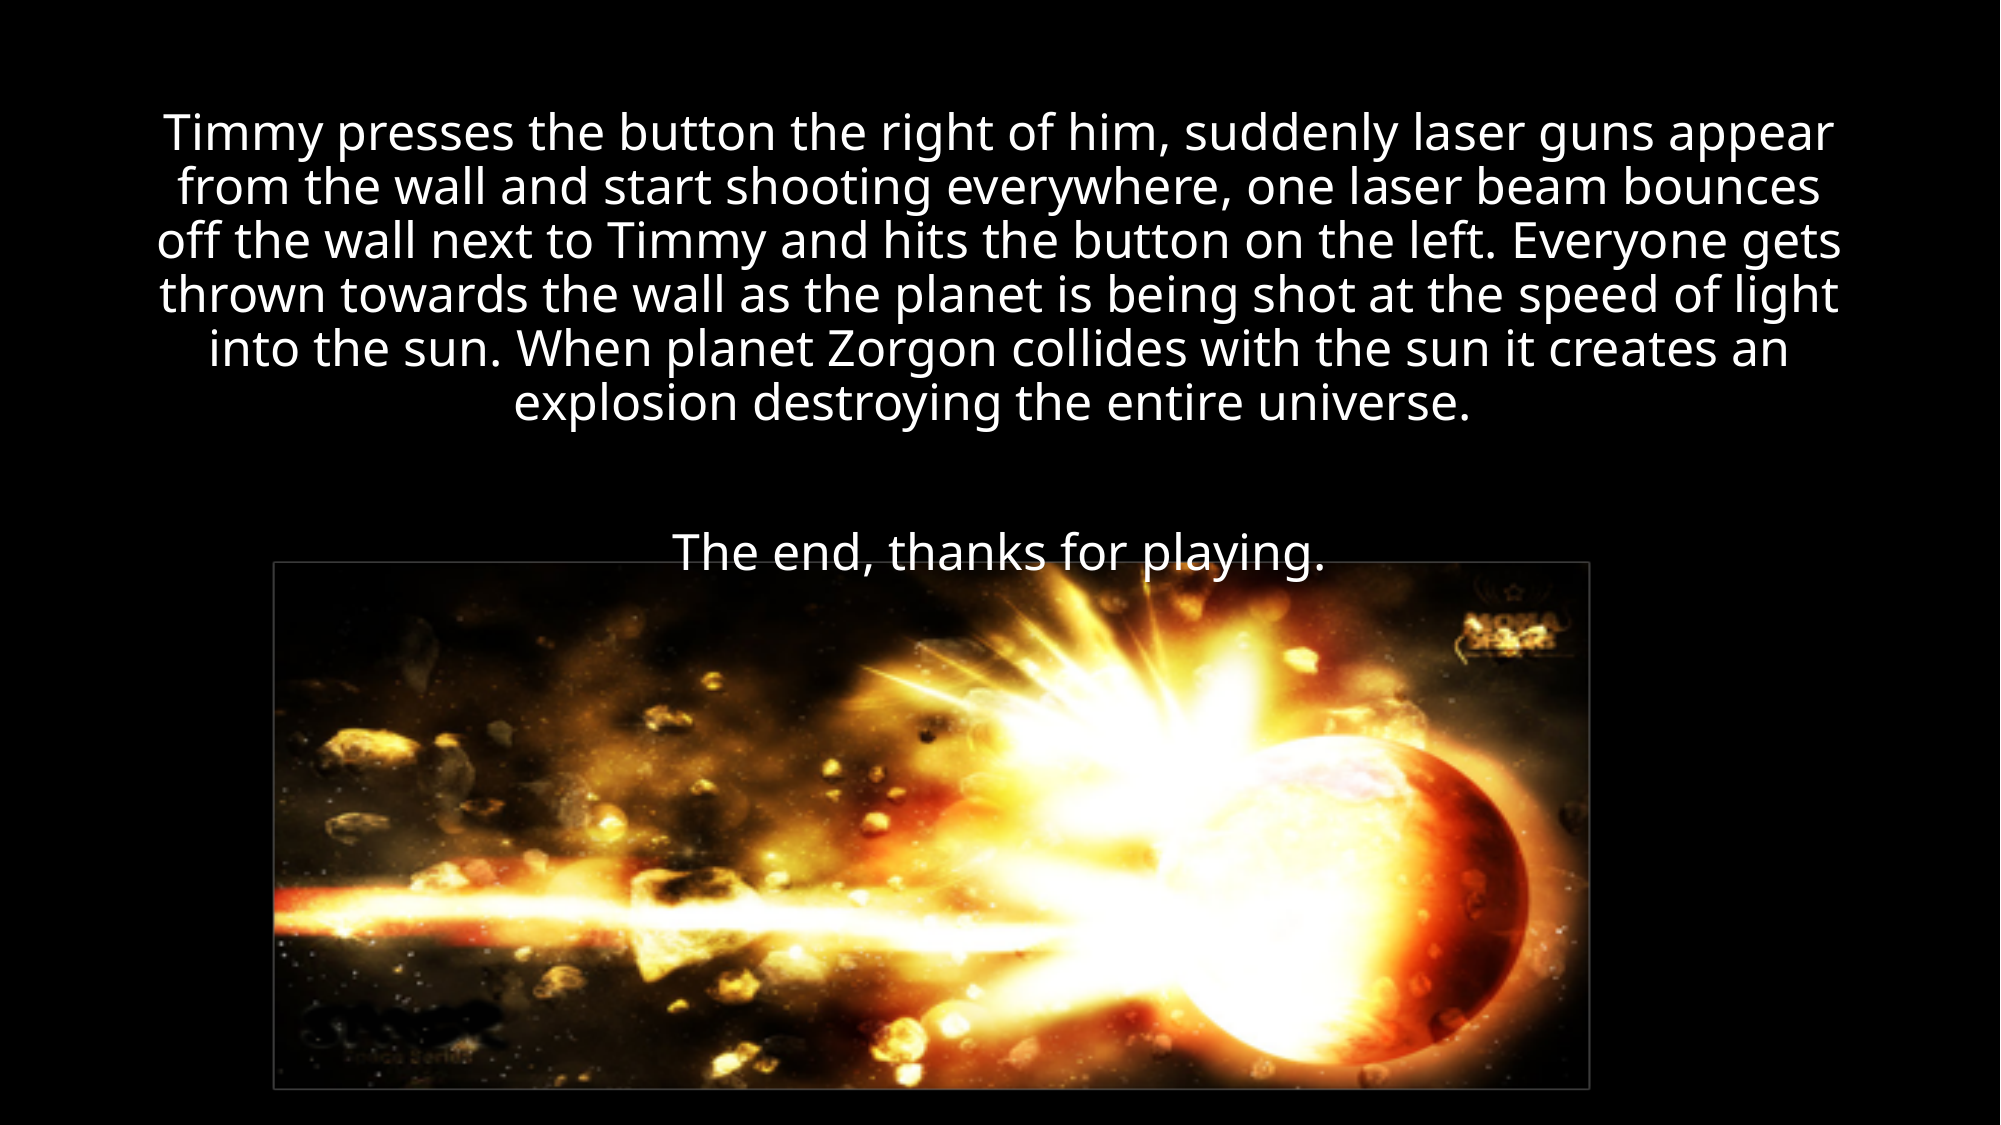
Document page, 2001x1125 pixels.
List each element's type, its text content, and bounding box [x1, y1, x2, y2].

list Timmy presses the button the right of him, suddenly laser guns appear from the wall and start shooting everywhere, one laser beam bounces off the wall next to Timmy and hits the button on the left. Everyone gets thrown towards the wall as the planet is being shot at the speed of light into the sun. When planet Zorgon collides with the sun it creates an explosion destroying the entire universe. The end, thanks for playing. [137, 99, 1863, 1014]
picture [235, 366, 1621, 1125]
